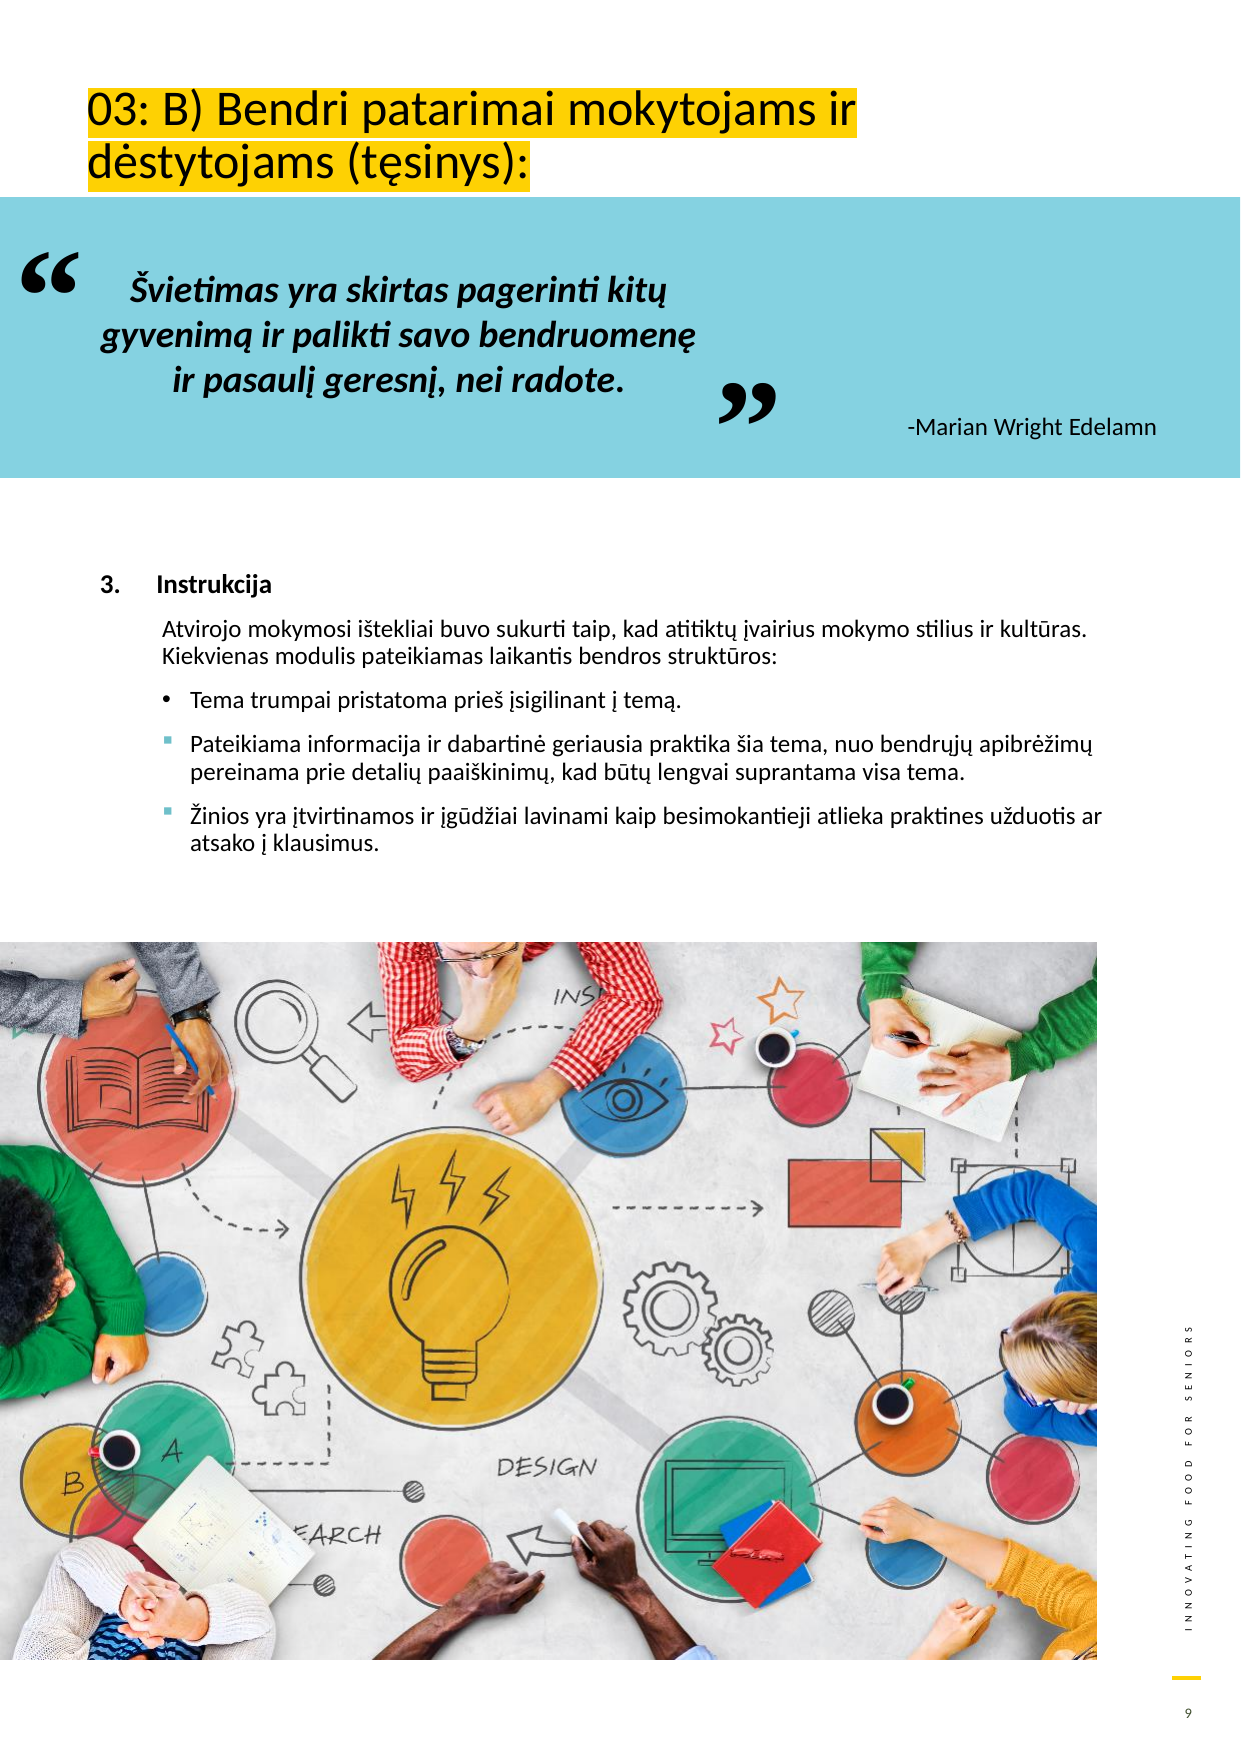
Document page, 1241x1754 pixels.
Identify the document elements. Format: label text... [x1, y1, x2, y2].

picture [0, 942, 1097, 1661]
list 03: B) Bendri patarimai mokytojams ir dėstytojams (tęsinys): [72, 74, 940, 222]
list Švietimas yra skirtas pagerinti kitų gyvenimą ir palikti savo bendruomenę ir pasaulį geresnį, nei radote. [72, 222, 726, 449]
list “ [0, 218, 311, 324]
text_box -Marian Wright Edelamn [892, 402, 1240, 448]
list Instrukcija Atvirojo mokymosi ištekliai buvo sukurti taip, kad atitiktų įvairius mokymo stilius ir kultūras. Kiekvienas modulis pateikiamas laikantis bendros struktūros: Tema trumpai pristatoma prieš įsigilinant į temą. Pateikiama informacija ir dabartinė geriausia praktika šia tema, nuo bendrųjų apibrėžimų pereinama prie detalių paaiškinimų, kad būtų lengvai suprantama visa tema. Žinios yra įtvirtinamos ir įgūdžiai lavinami kaip besimokantieji atlieka praktines užduotis ar atsako į klausimus. [85, 562, 1135, 1646]
list ” [572, 349, 798, 435]
